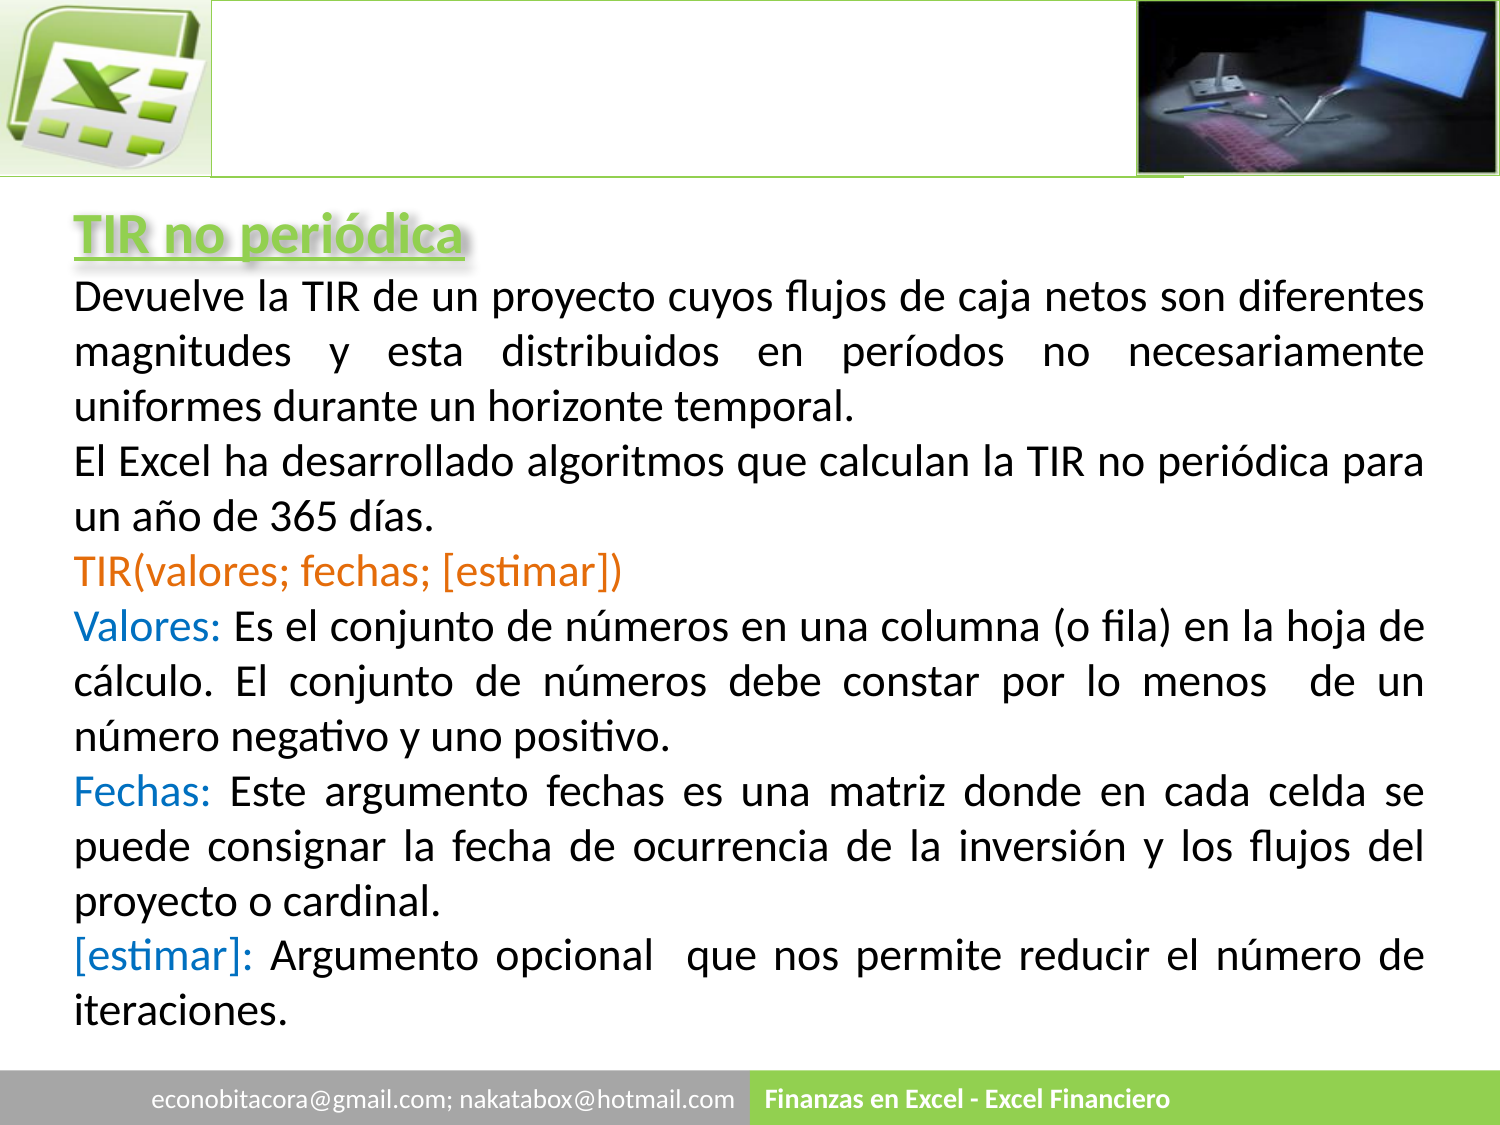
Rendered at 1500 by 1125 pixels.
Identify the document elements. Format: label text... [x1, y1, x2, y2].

text_box [212, 0, 1134, 178]
text_box Finanzas en Excel - Excel Financiero [749, 1070, 1500, 1125]
picture [1136, 0, 1500, 177]
subtitle TIR no periódica [58, 187, 797, 257]
picture [0, 0, 212, 177]
text_box econobitacora@gmail.com; nakatabox@hotmail.com [0, 1070, 749, 1125]
text_box Devuelve la TIR de un proyecto cuyos flujos de caja netos son diferentes magnitudes y esta distribuidos en períodos no necesariamente uniformes durante un horizonte temporal. El Excel ha desarrollado algoritmos que calculan la TIR no periódica para un año de 365 días. TIR(valores; fechas; [estimar]) Valores: Es el conjunto de números en una columna (o fila) en la hoja de cálculo. El conjunto de números debe constar por lo menos de un número negativo y uno positivo. Fechas: Este argumento fechas es una matriz donde en cada celda se puede consignar la fecha de ocurrencia de la inversión y los flujos del proyecto o cardinal. [estimar]: Argumento opcional que nos permite reducir el número de iteraciones. [58, 257, 1442, 1032]
